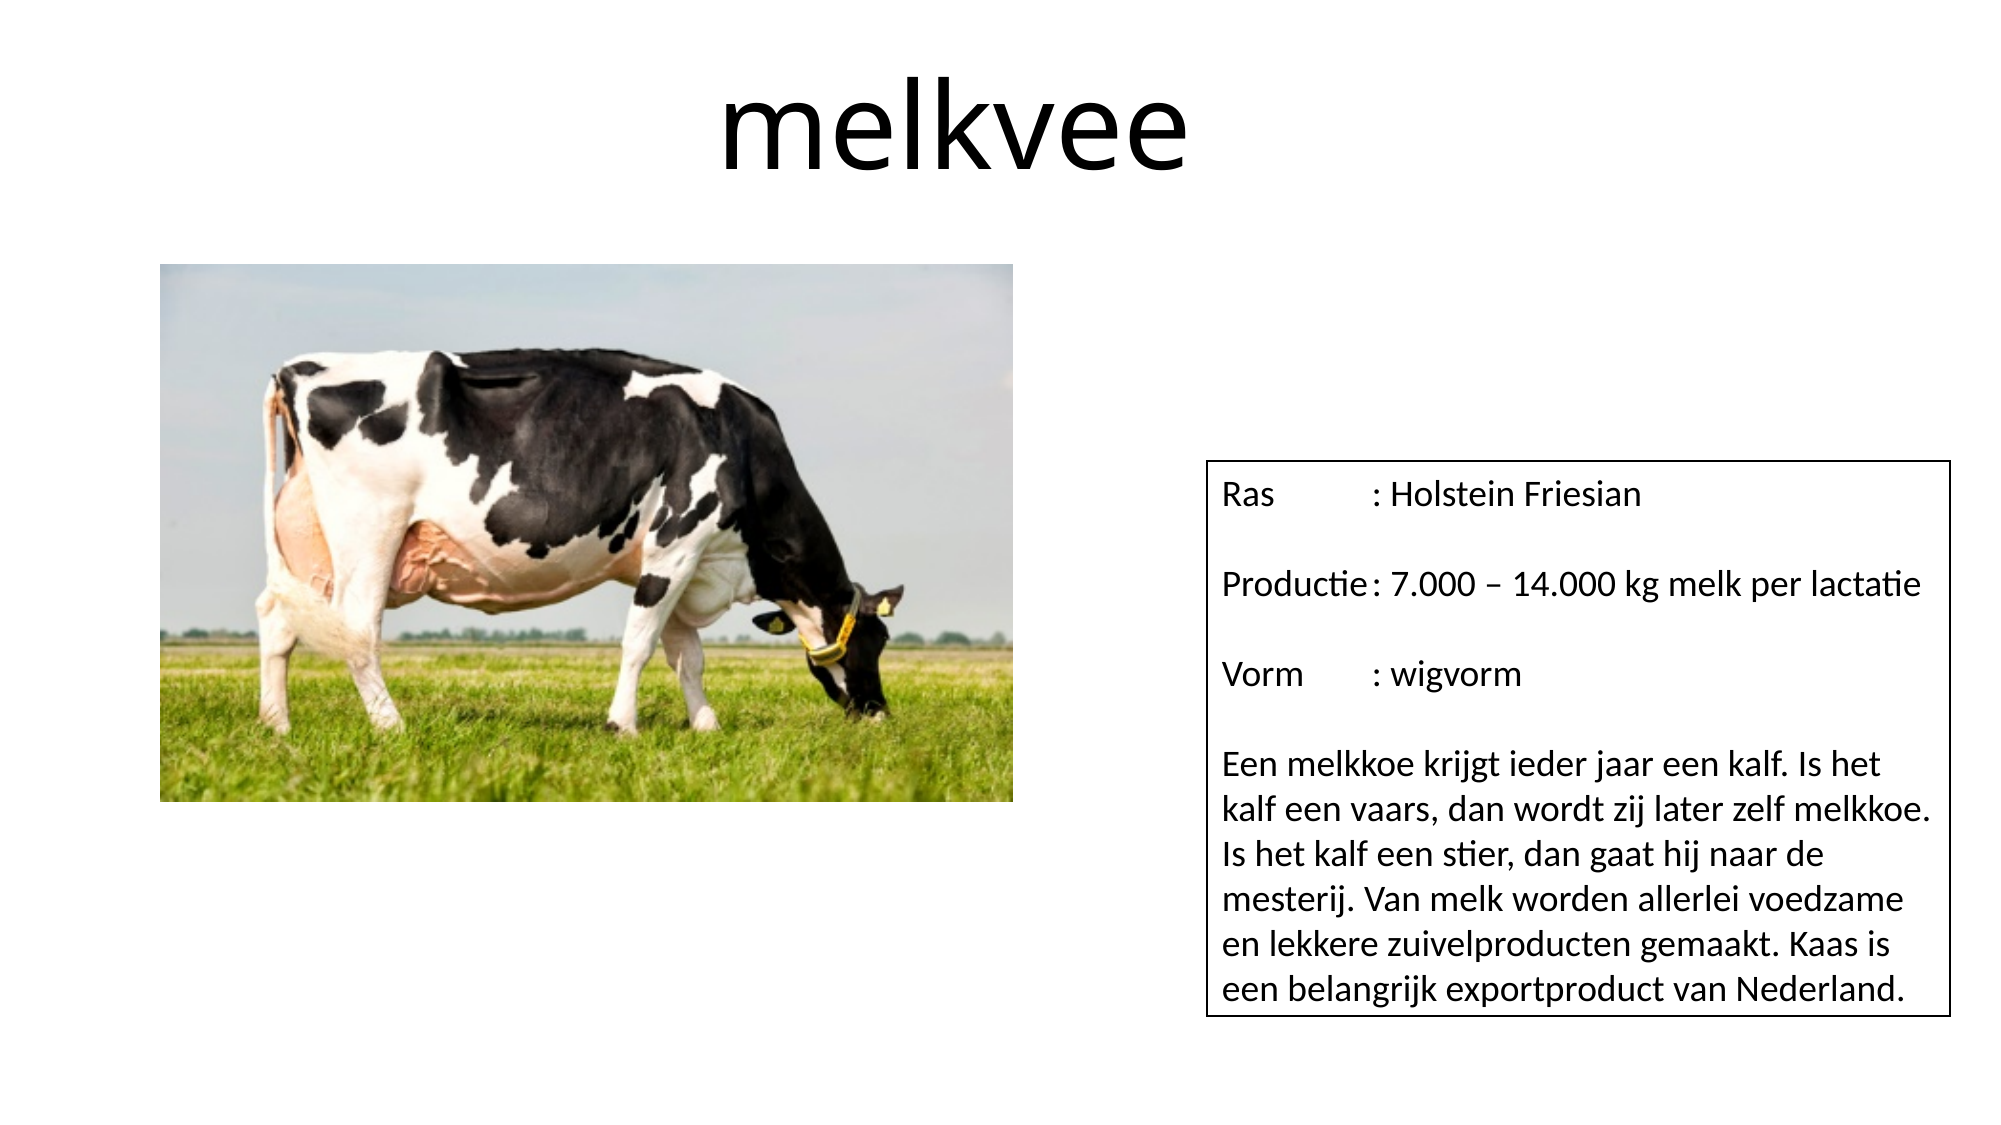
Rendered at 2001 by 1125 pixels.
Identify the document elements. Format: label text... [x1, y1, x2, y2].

text_box Ras : Holstein Friesian Productie : 7.000 – 14.000 kg melk per lactatie Vorm : wigvorm Een melkkoe krijgt ieder jaar een kalf. Is het kalf een vaars, dan wordt zij later zelf melkkoe. Is het kalf een stier, dan gaat hij naar de mesterij. Van melk worden allerlei voedzame en lekkere zuivelproducten gemaakt. Kaas is een belangrijk exportproduct van Nederland. [1206, 460, 1951, 1017]
title melkvee [204, 56, 1705, 203]
picture [160, 264, 1013, 802]
